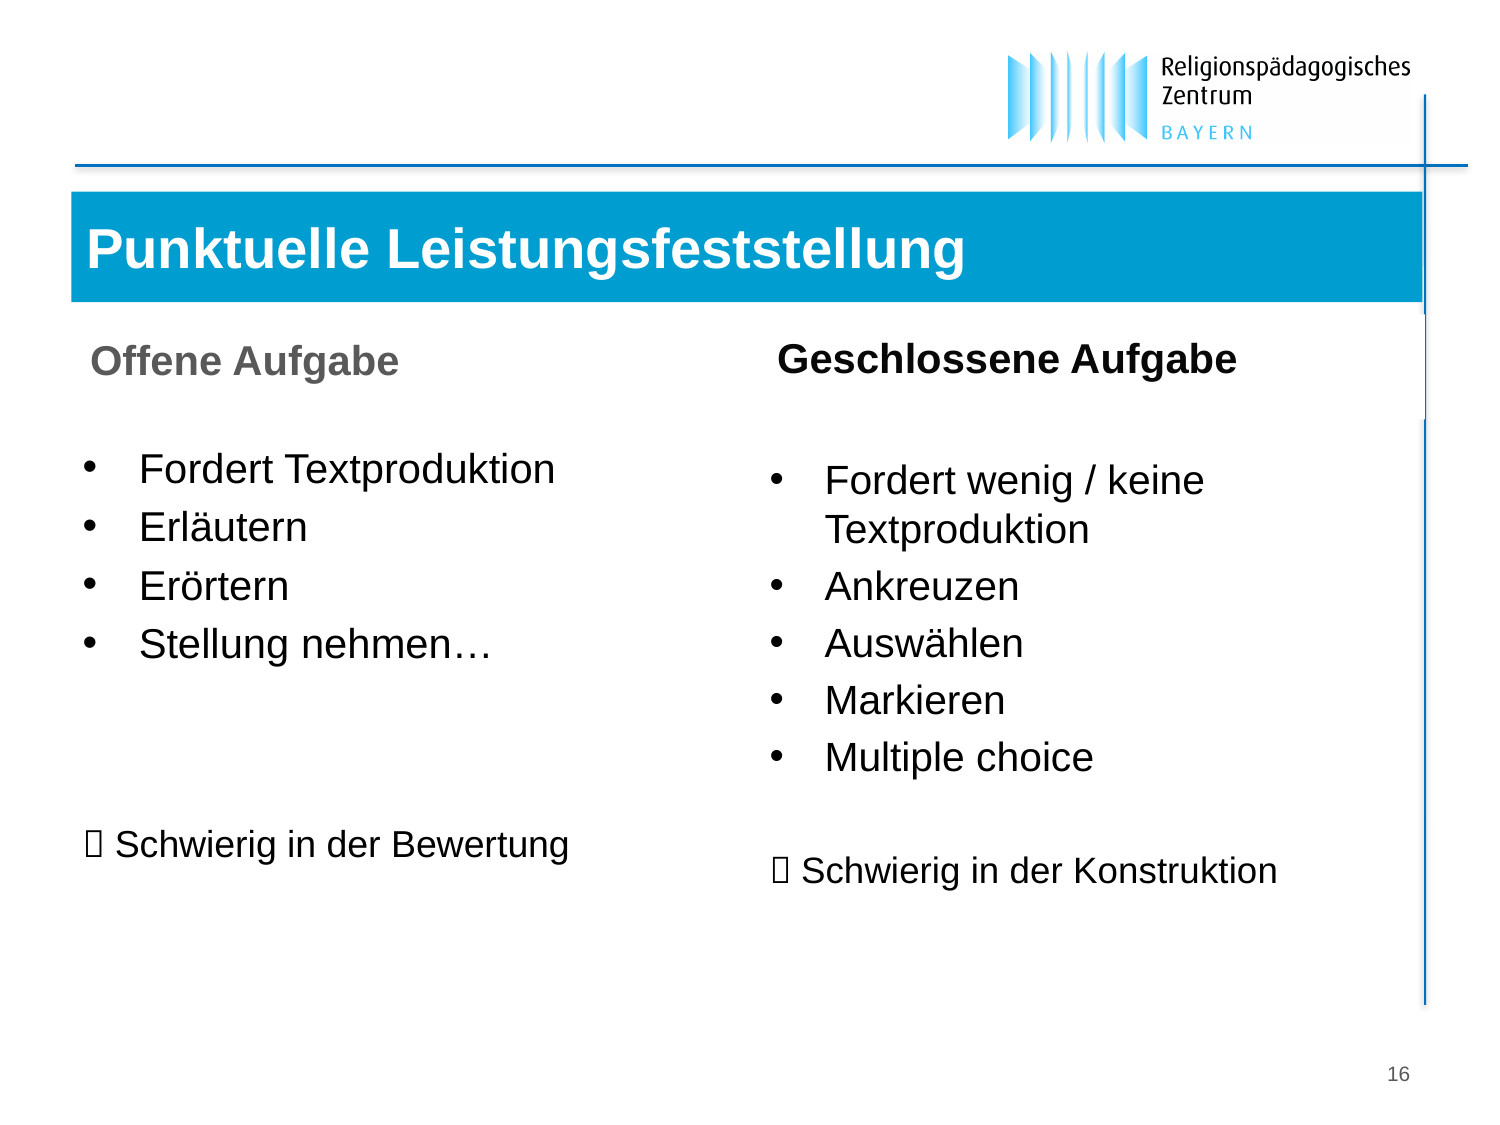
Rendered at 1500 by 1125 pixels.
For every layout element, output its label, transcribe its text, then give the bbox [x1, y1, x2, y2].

text_box Fordert wenig / keine Textproduktion Ankreuzen Auswählen Markieren Multiple choice  Schwierig in der Konstruktion [761, 445, 1425, 901]
text_box Fordert Textproduktion Erläutern Erörtern Stellung nehmen…  Schwierig in der Bewertung [75, 434, 738, 905]
picture [1008, 51, 1410, 143]
list Punktuelle Leistungsfeststellung [71, 191, 1423, 303]
list Offene Aufgabe [75, 315, 738, 421]
list Geschlossene Aufgabe [761, 314, 1425, 420]
slide_number 16 [1074, 1042, 1425, 1103]
